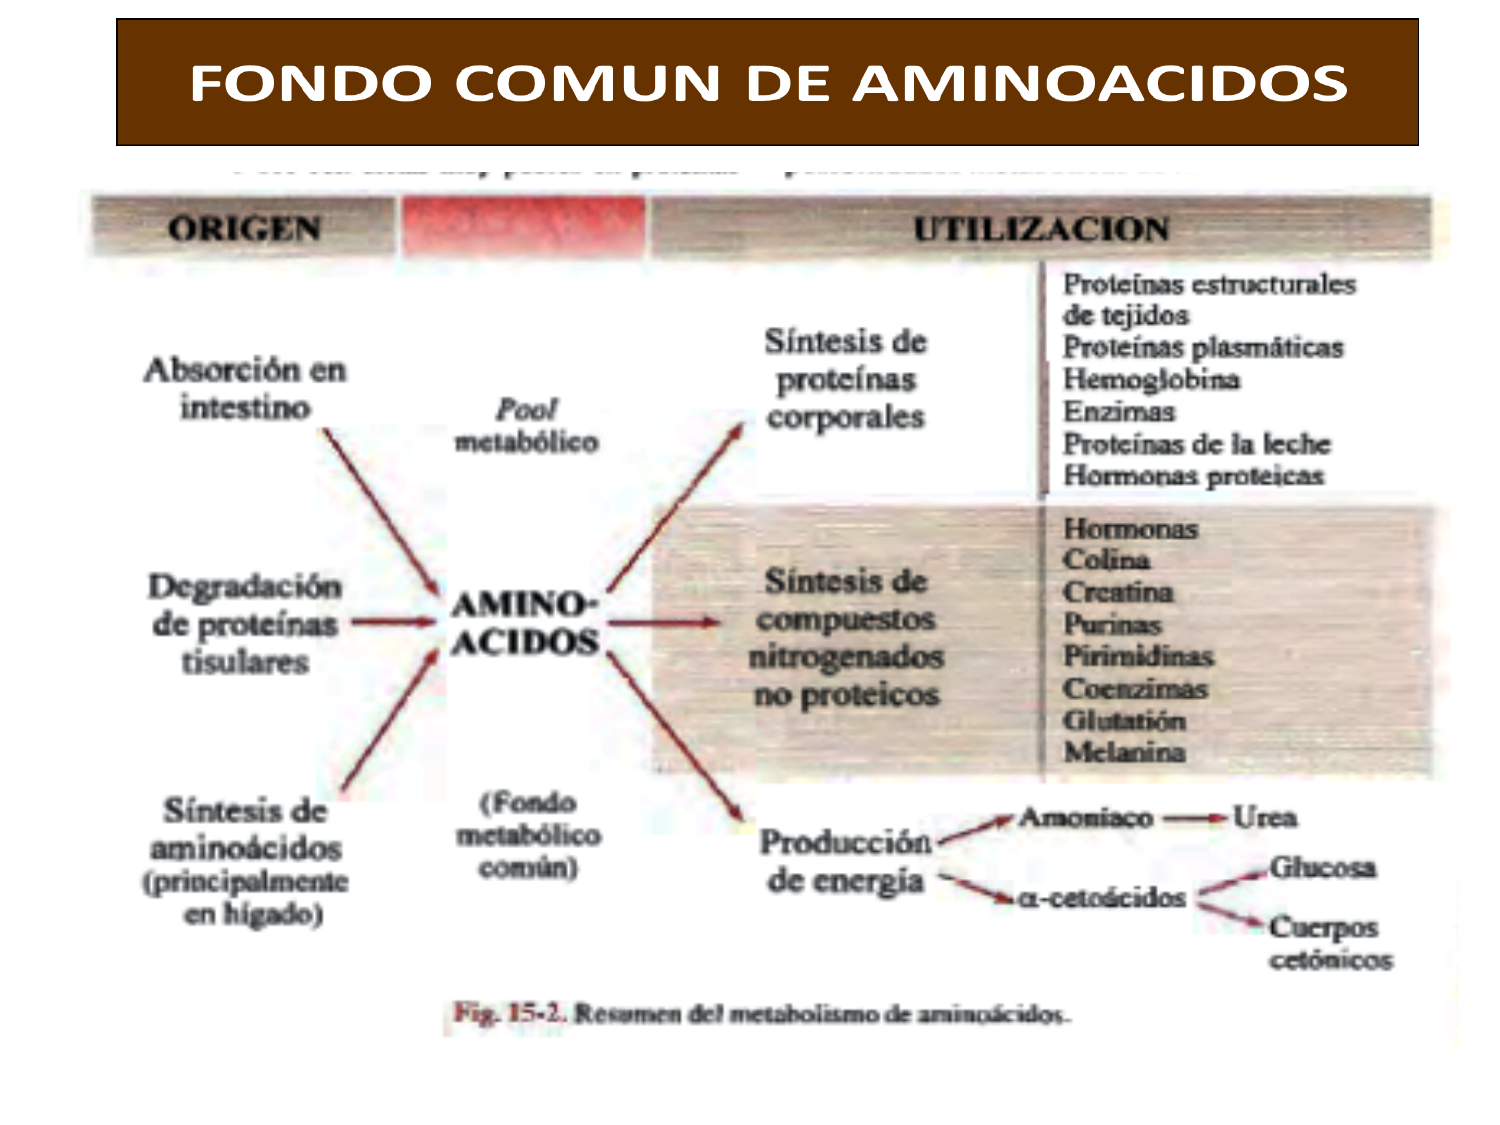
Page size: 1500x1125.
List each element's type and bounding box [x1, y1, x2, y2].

picture [116, 18, 1420, 150]
picture [76, 172, 1459, 1048]
